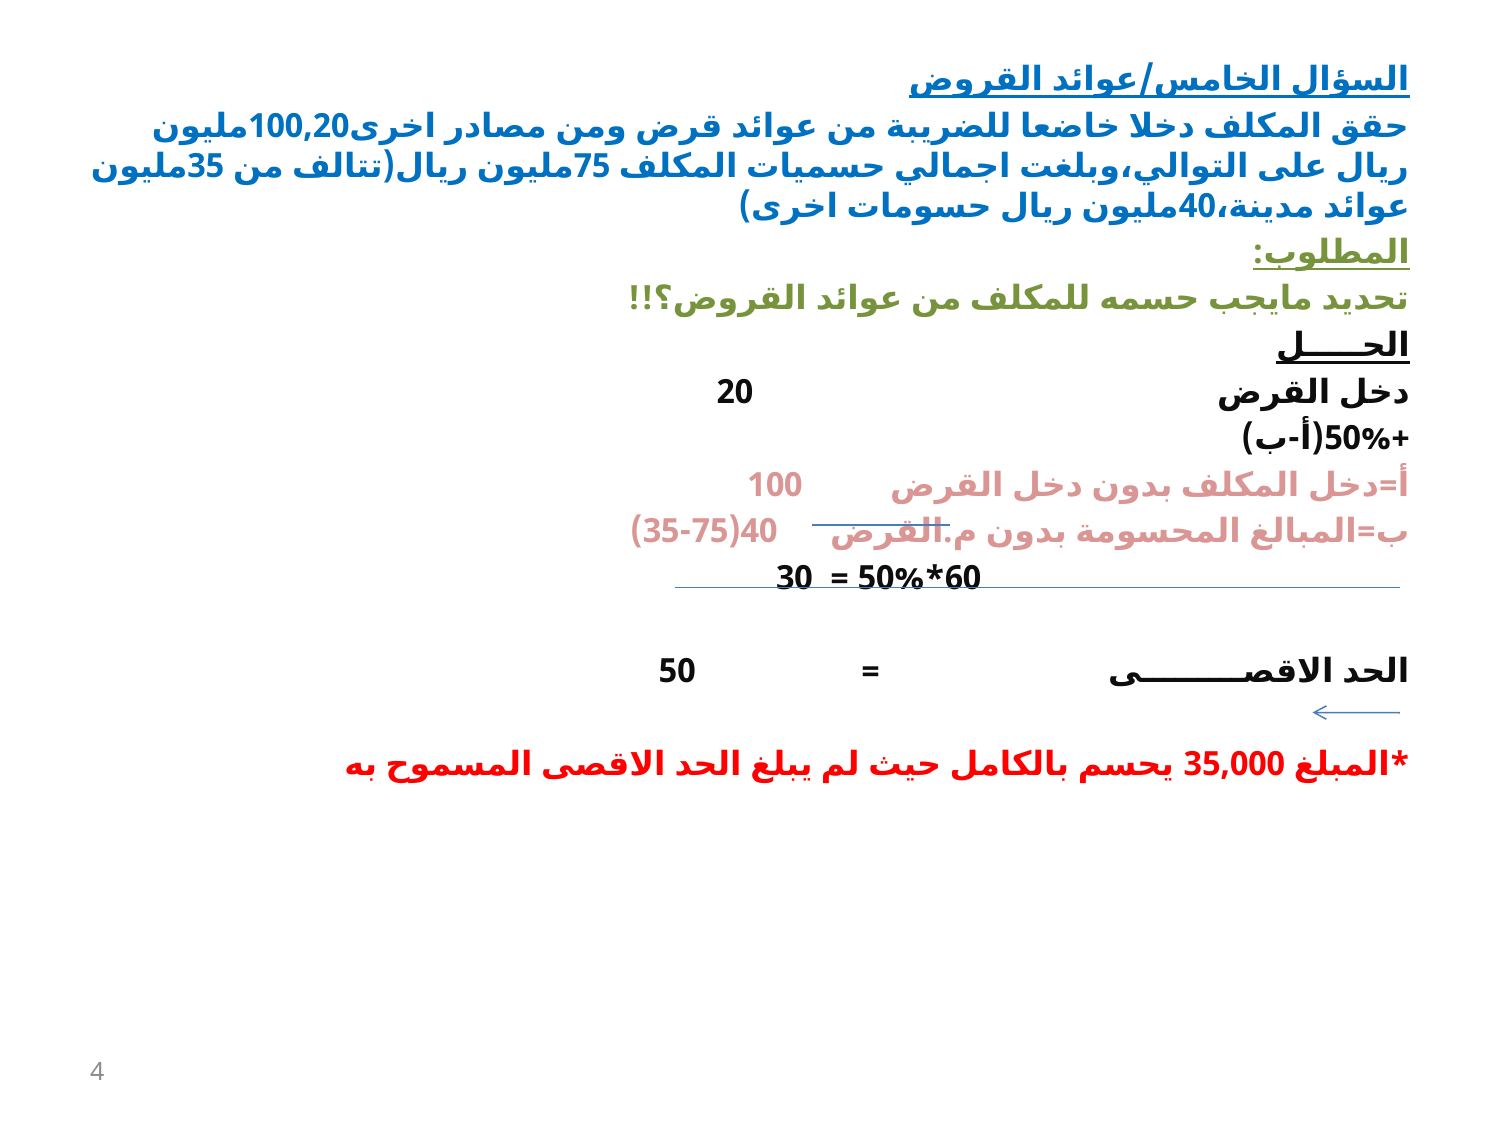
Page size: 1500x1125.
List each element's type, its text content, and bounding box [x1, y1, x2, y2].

slide_number 4 [75, 1042, 425, 1103]
subtitle السؤال الخامس/عوائد القروض حقق المكلف دخلا خاضعا للضريبة من عوائد قرض ومن مصادر اخرى100,20مليون ريال على التوالي،وبلغت اجمالي حسميات المكلف 75مليون ريال(تتالف من 35مليون عوائد مدينة،40مليون ريال حسومات اخرى) المطلوب: تحديد مايجب حسمه للمكلف من عوائد القروض؟!! الحـــــل دخل القرض 20 +50%(أ-ب) أ=دخل المكلف بدون دخل القرض 100 ب=المبالغ المحسومة بدون م.القرض 40(75-35) 60*50% = 30 الحد الاقصـــــــــى = 50 *المبلغ 35,000 يحسم بالكامل حيث لم يبلغ الحد الاقصى المسموح به [62, 50, 1425, 1075]
